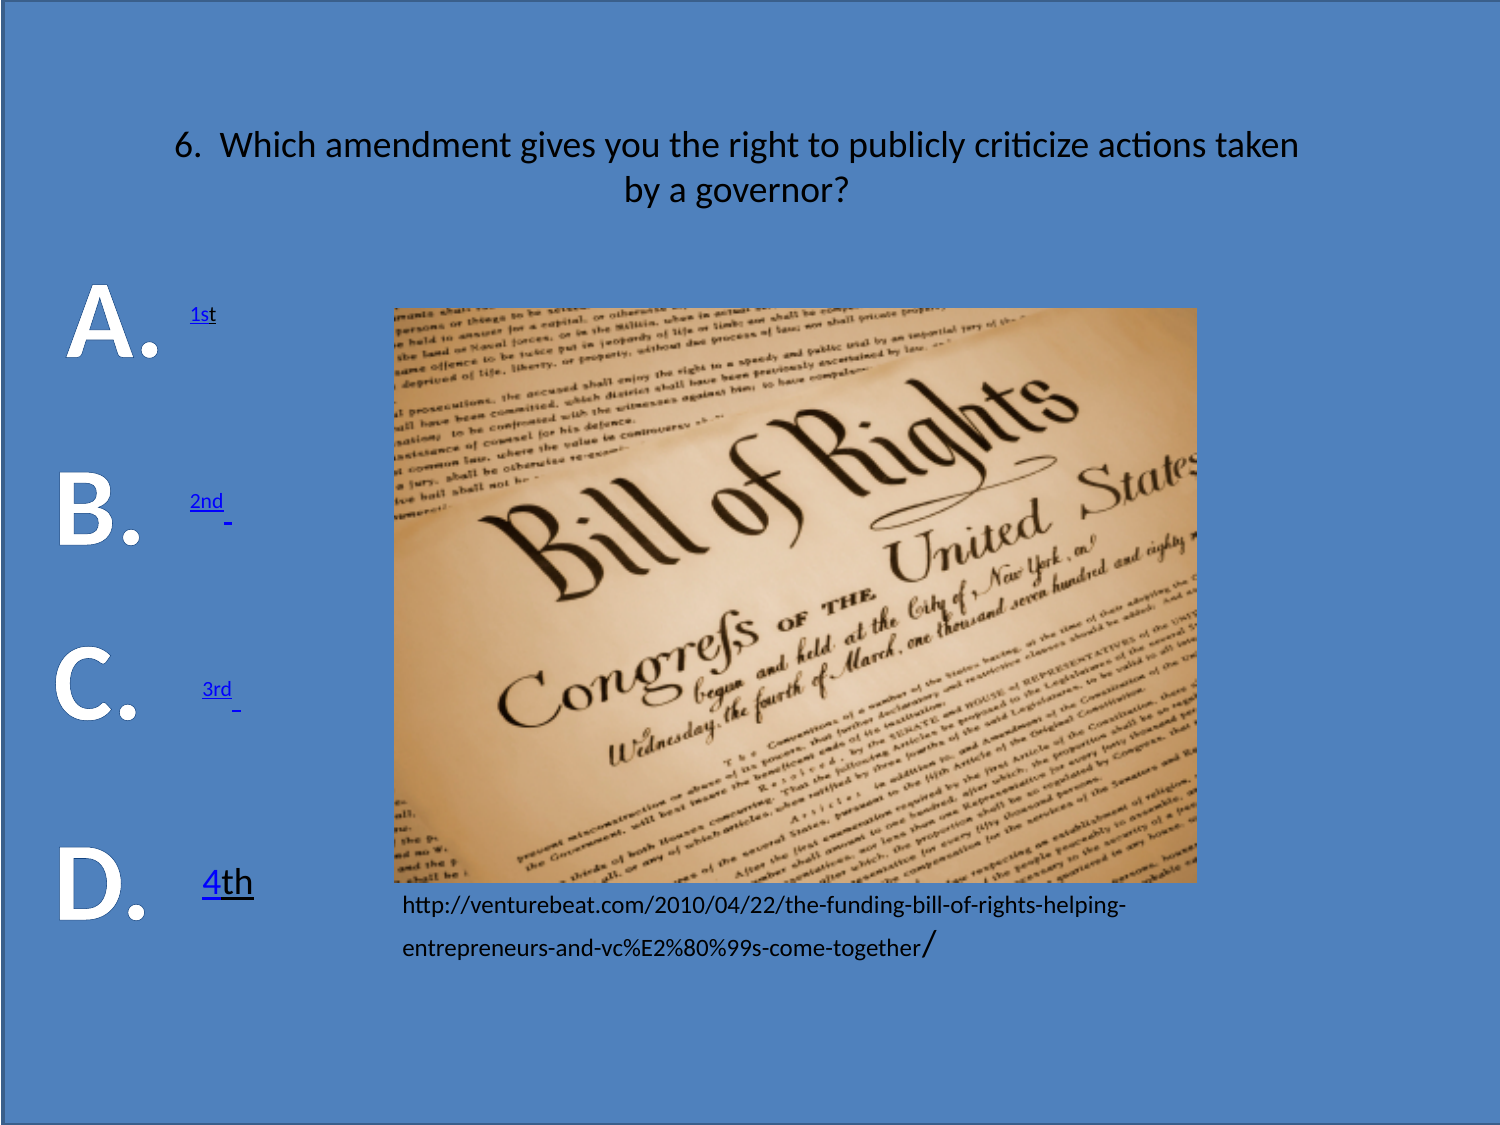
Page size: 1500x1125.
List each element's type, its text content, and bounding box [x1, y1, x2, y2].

text_box D. [37, 799, 167, 950]
text_box 3rd [187, 662, 389, 723]
text_box 4th [187, 849, 389, 910]
text_box [1, 0, 1500, 1125]
text_box 6. Which amendment gives you the right to publicly criticize actions taken by a governor? [137, 112, 1338, 263]
text_box C. [37, 599, 158, 750]
text_box B. [37, 424, 162, 575]
text_box 1st [174, 287, 725, 348]
text_box 2nd [174, 474, 389, 535]
text_box A. [50, 237, 180, 388]
text_box http://venturebeat.com/2010/04/22/the-funding-bill-of-rights-helping-entrepreneurs-and-vc%E2%80%99s-come-together/ [387, 881, 1190, 971]
picture [394, 308, 1197, 884]
